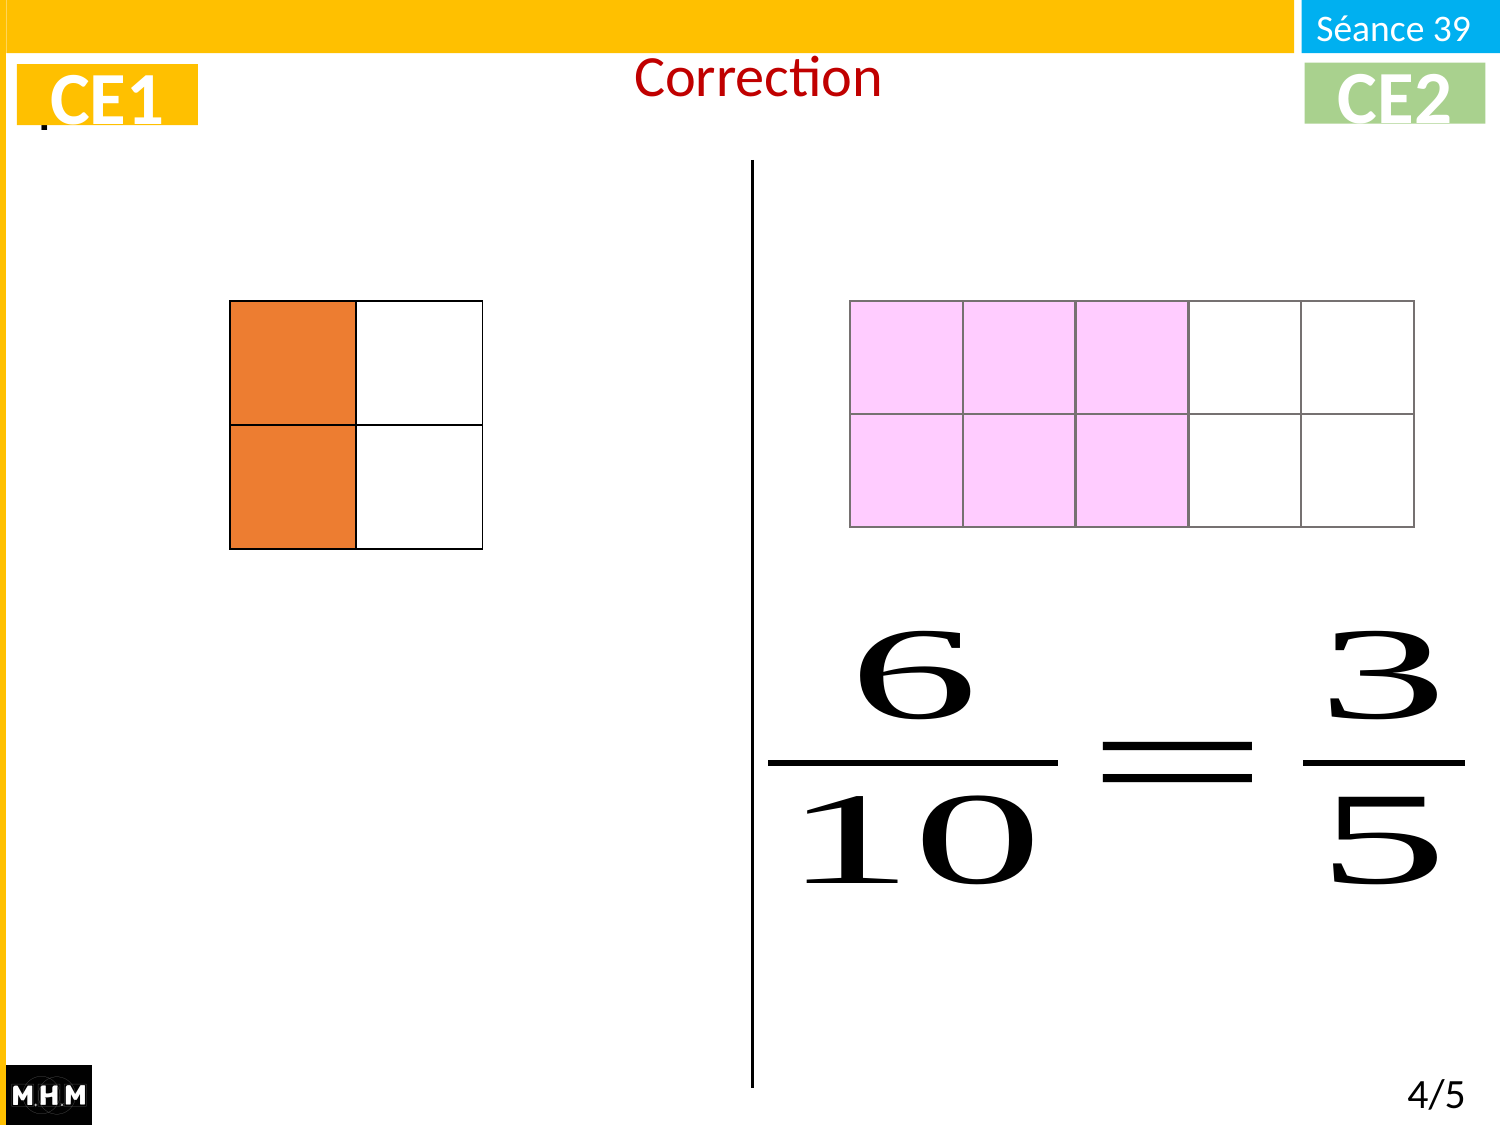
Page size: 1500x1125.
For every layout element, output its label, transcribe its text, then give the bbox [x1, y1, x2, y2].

text_box CE2 [1303, 62, 1487, 125]
text_box CE1 [16, 63, 199, 126]
table_cell [231, 426, 355, 548]
text_box Correction [619, 0, 994, 162]
table_cell [357, 426, 482, 548]
table_header [231, 302, 355, 424]
picture [6, 1065, 92, 1125]
list 4/5 [1373, 1064, 1500, 1125]
table_header [357, 302, 482, 424]
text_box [849, 300, 1415, 527]
